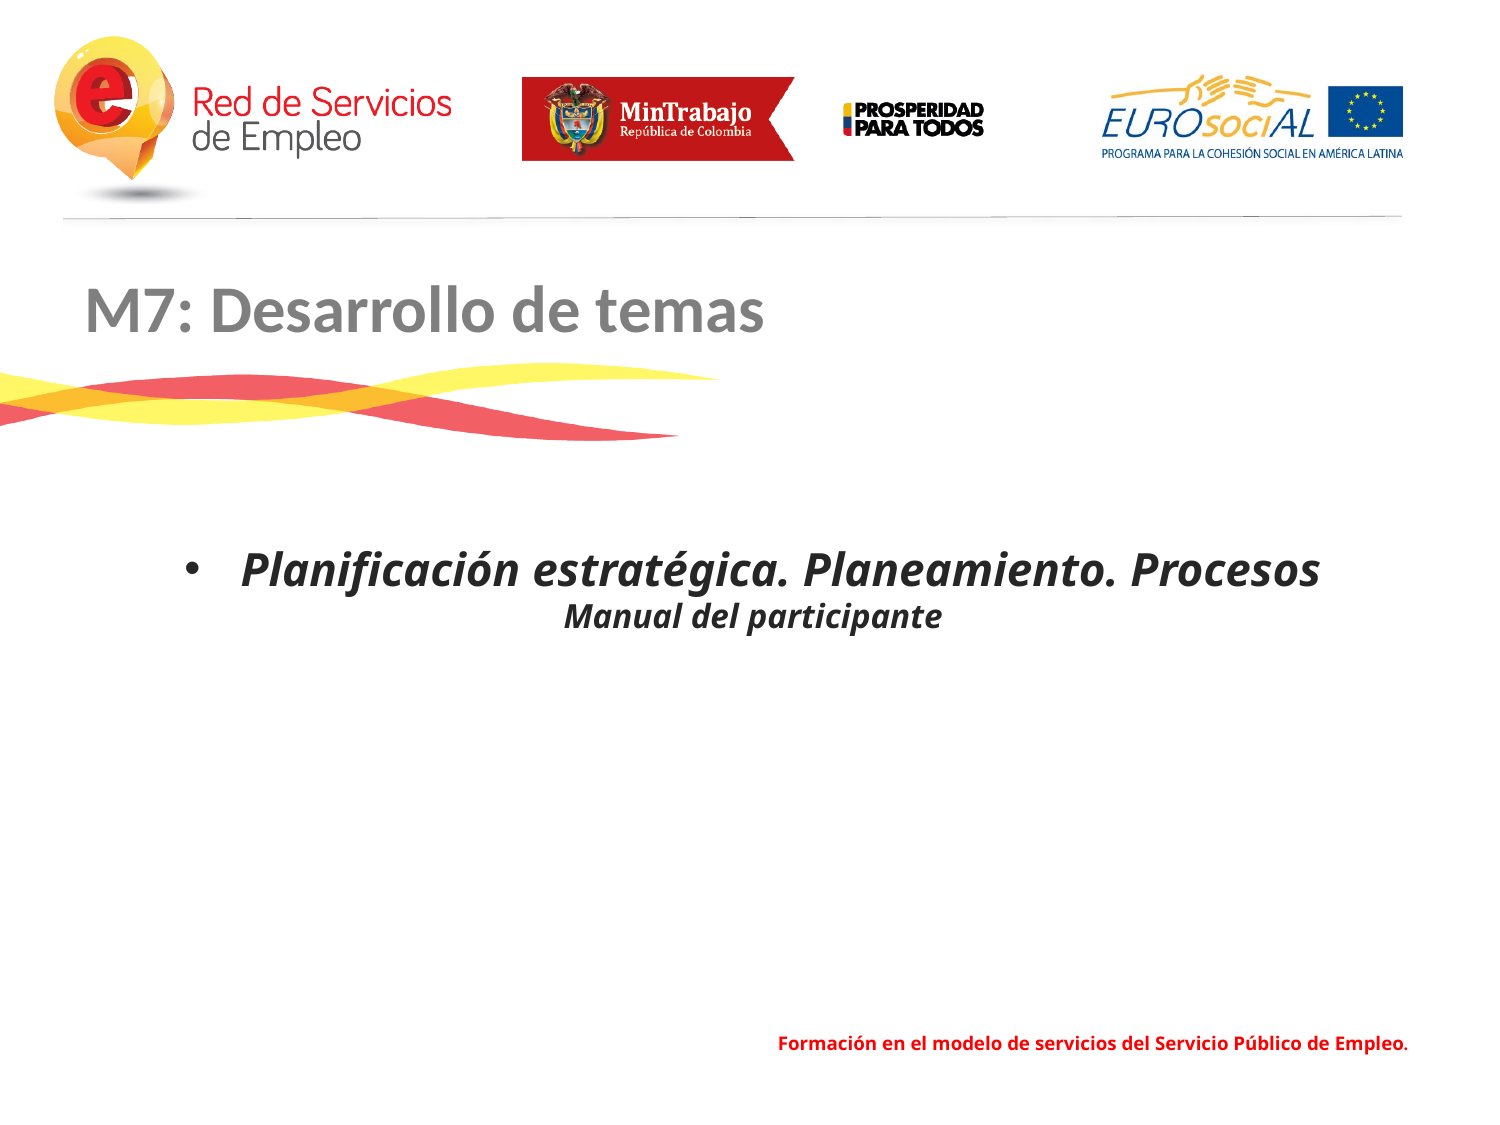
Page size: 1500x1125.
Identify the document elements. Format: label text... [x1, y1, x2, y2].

picture [1102, 74, 1403, 158]
picture [521, 77, 987, 162]
picture [0, 358, 721, 441]
text_box Planificación estratégica. Planeamiento. Procesos Manual del participante [35, 532, 1471, 643]
picture [54, 35, 452, 205]
text_box M7: Desarrollo de temas [70, 258, 1202, 353]
title Formación en el modelo de servicios del Servicio Público de Empleo. [720, 999, 1471, 1088]
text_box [62, 215, 1403, 220]
